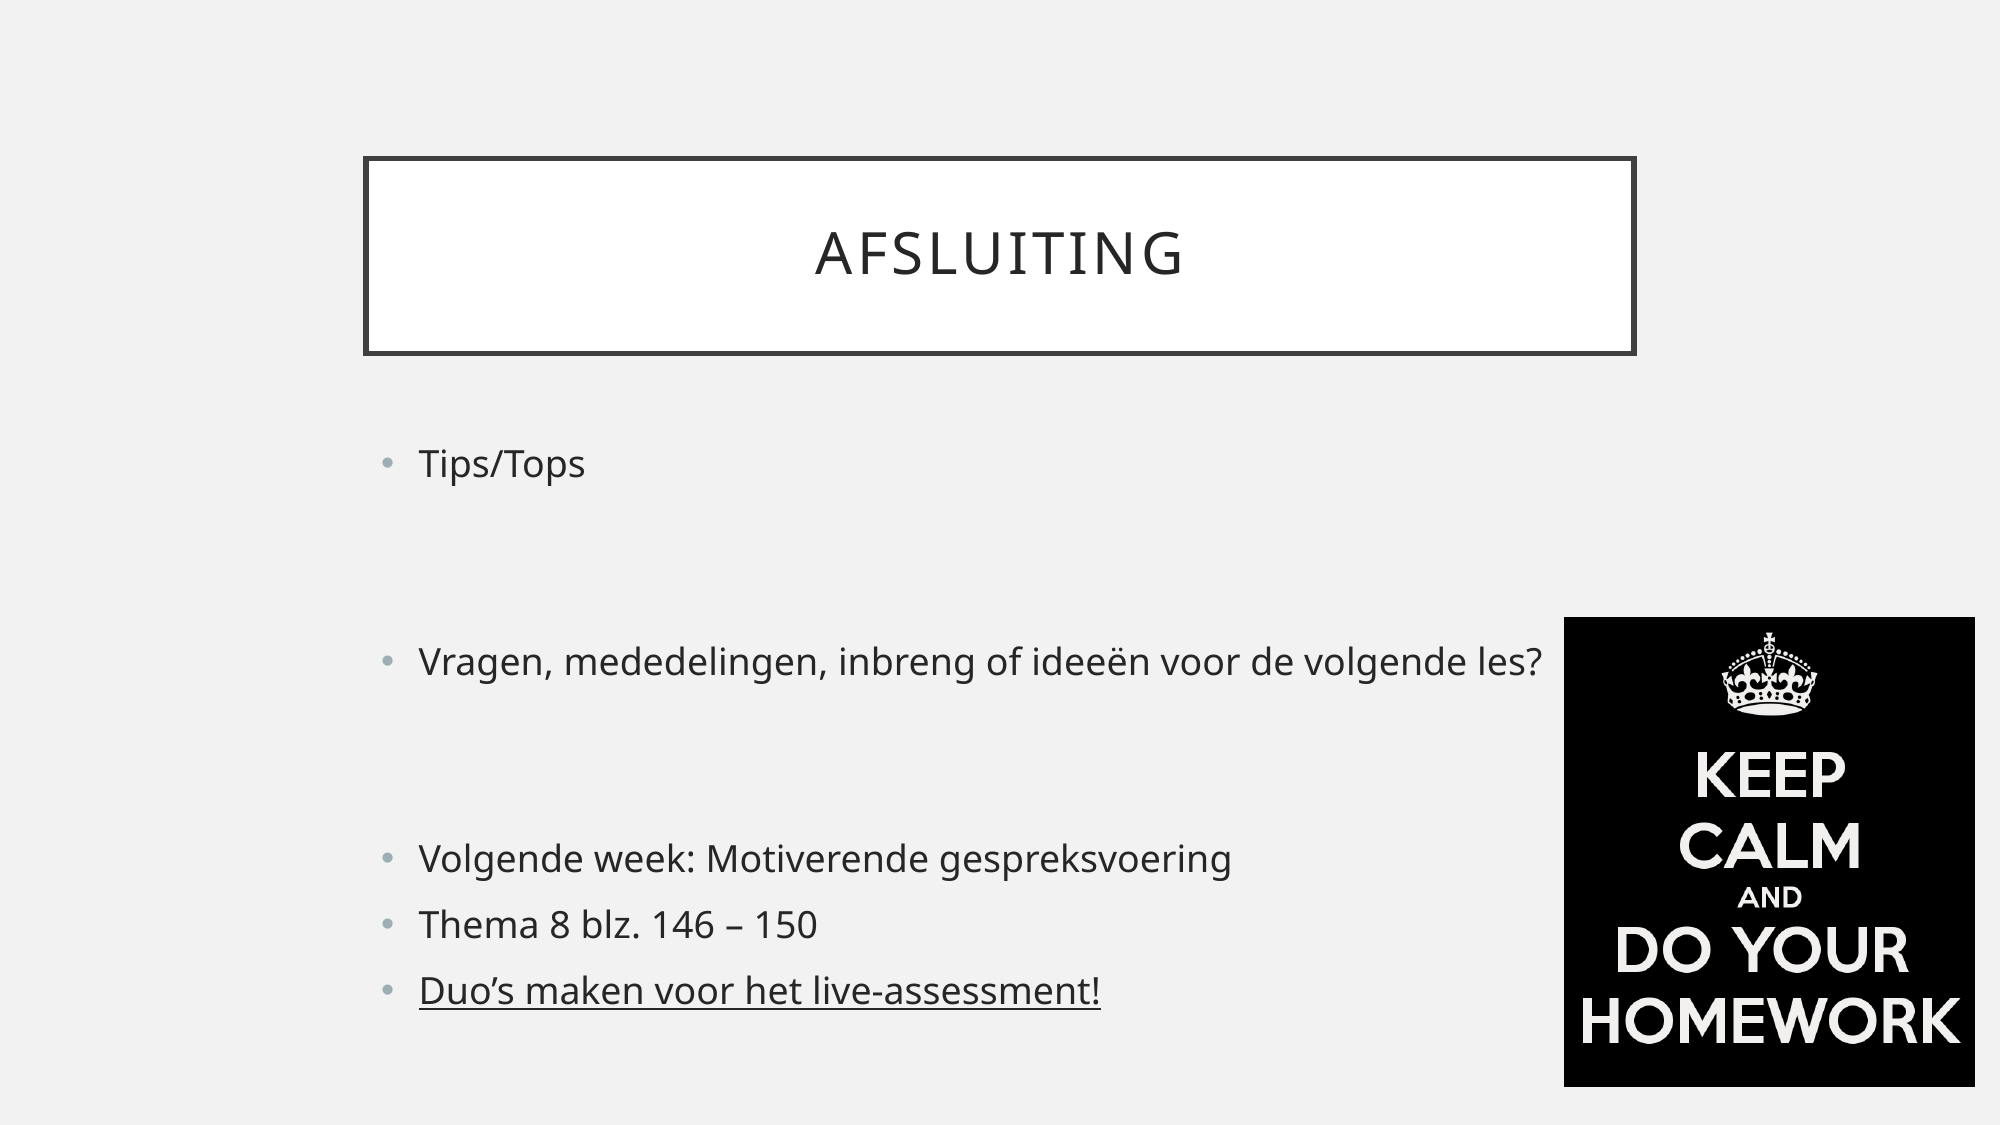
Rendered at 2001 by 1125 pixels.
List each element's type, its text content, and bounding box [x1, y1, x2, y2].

picture [1564, 617, 1975, 1087]
title Afsluiting [363, 156, 1637, 356]
list Tips/Tops Vragen, mededelingen, inbreng of ideeën voor de volgende les? Volgende week: Motiverende gespreksvoering Thema 8 blz. 146 – 150 Duo’s maken voor het live-assessment! [366, 432, 1684, 1087]
